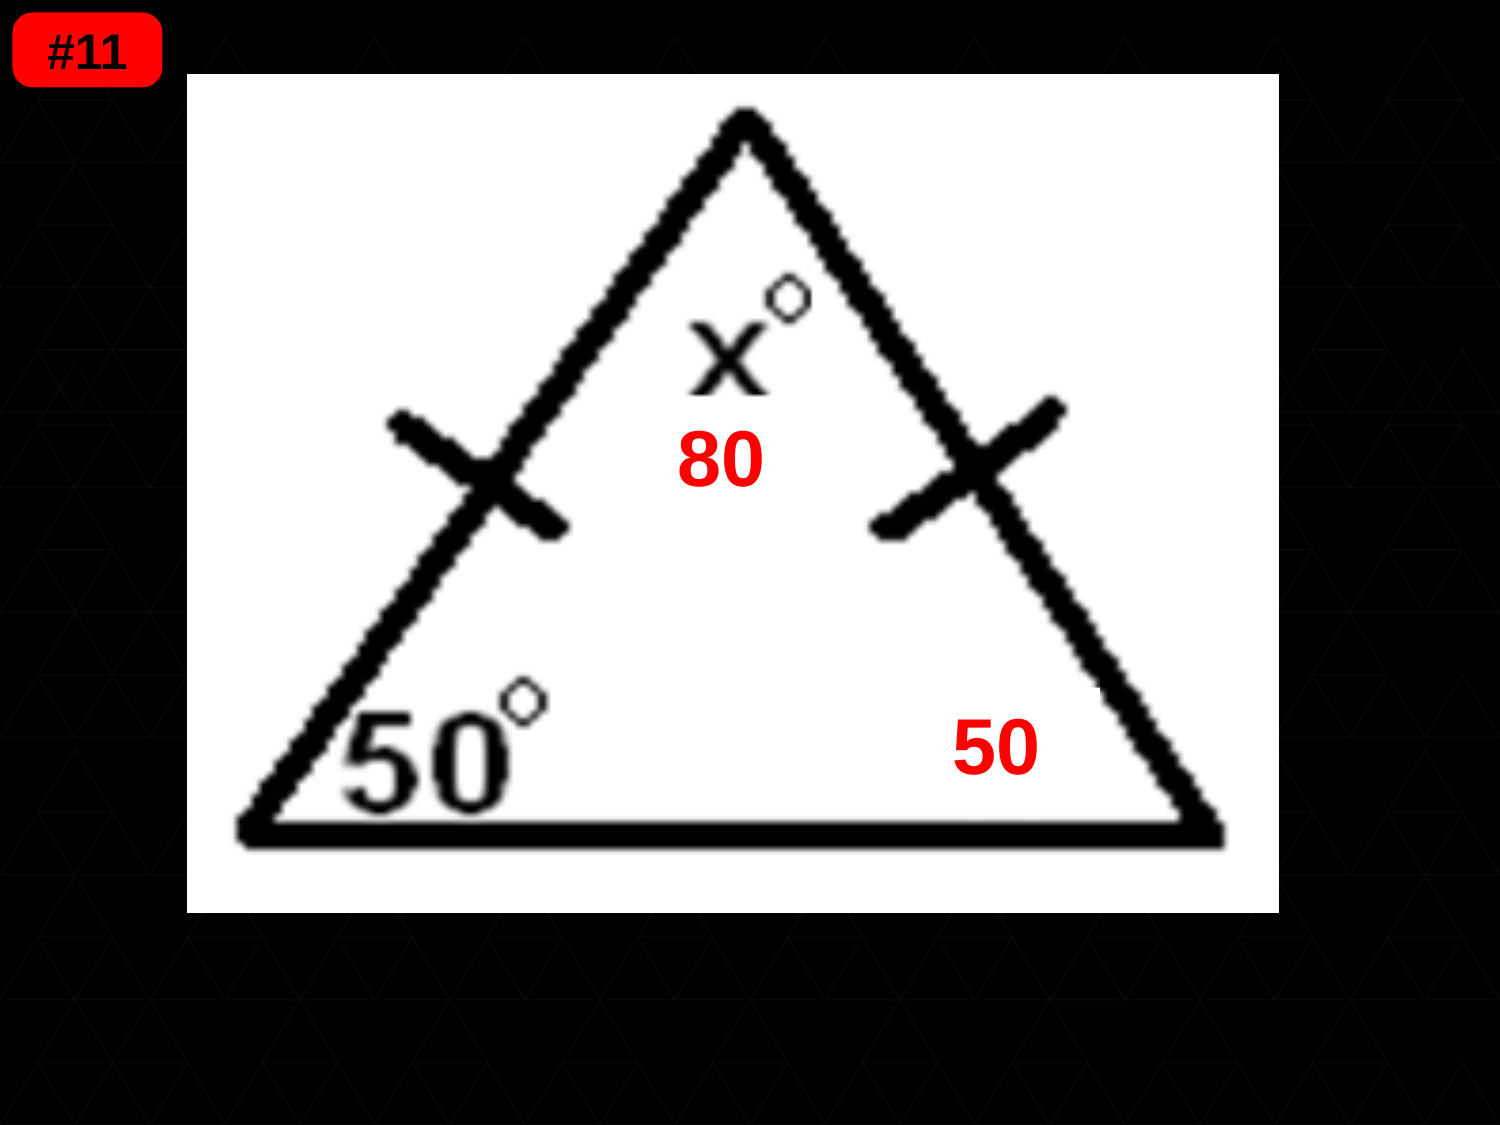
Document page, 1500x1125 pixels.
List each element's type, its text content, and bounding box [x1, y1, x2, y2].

picture [187, 74, 1280, 913]
text_box #11 [10, 10, 165, 90]
